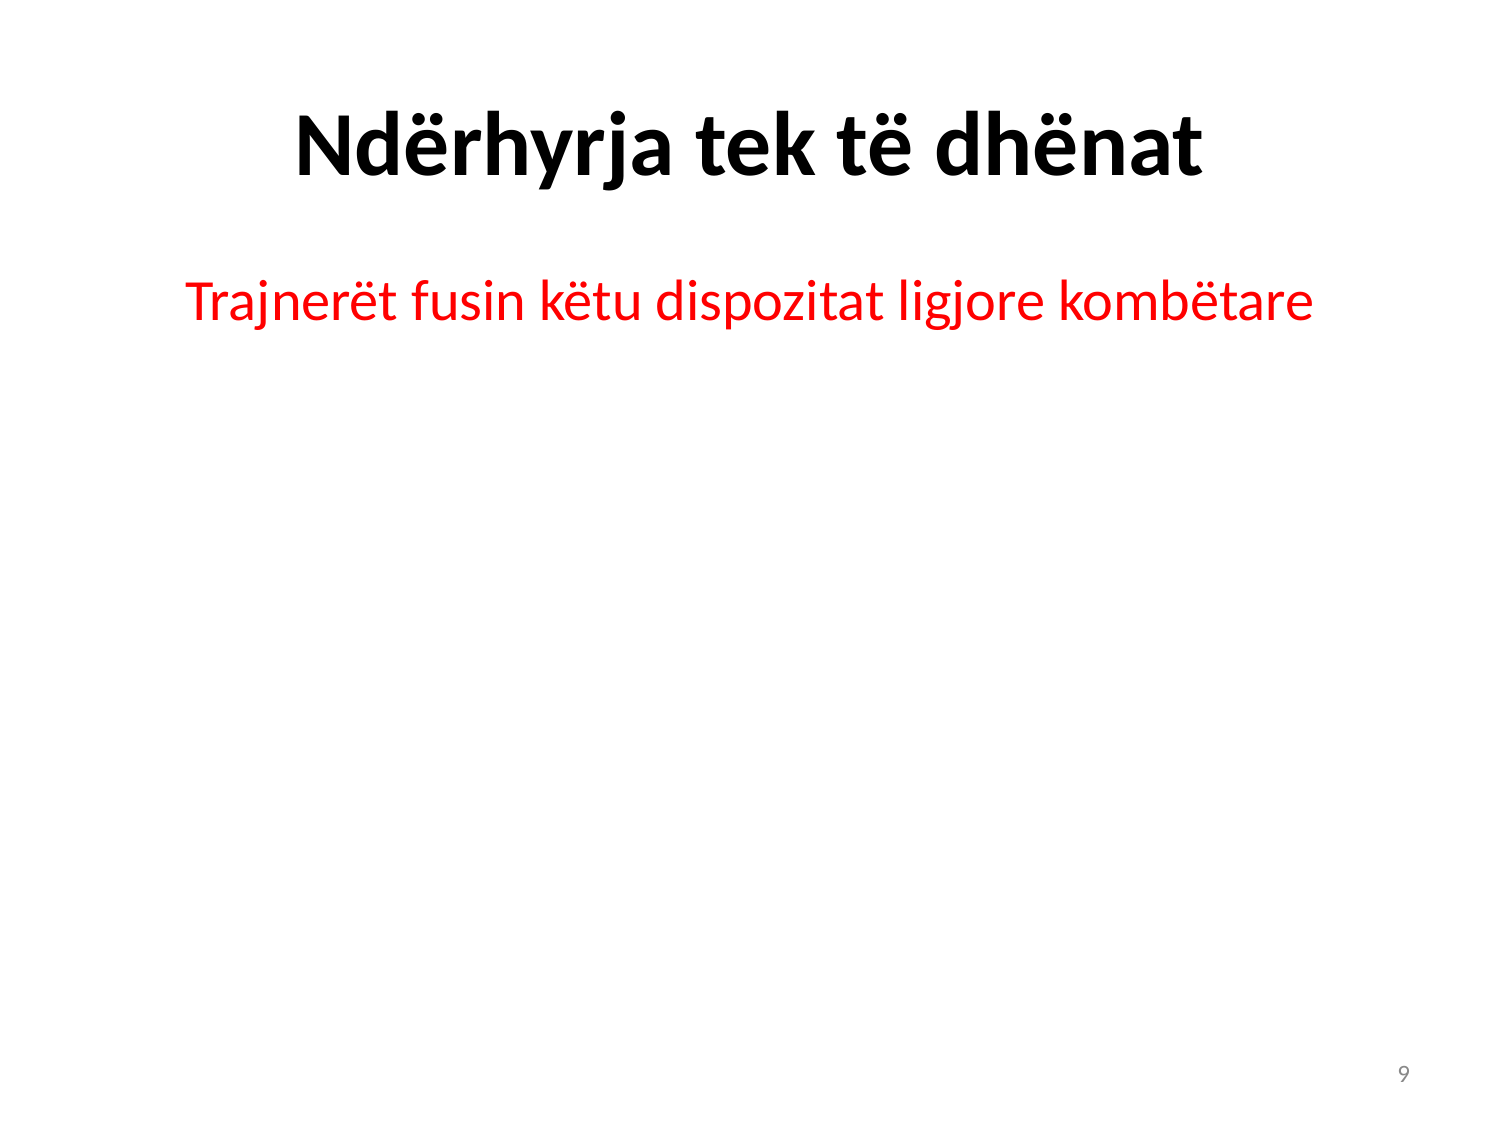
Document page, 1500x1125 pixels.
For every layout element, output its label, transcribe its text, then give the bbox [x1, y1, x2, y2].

title Ndërhyrja tek të dhënat [75, 45, 1425, 233]
list Trajnerët fusin këtu dispozitat ligjore kombëtare [75, 262, 1425, 1005]
slide_number 9 [1074, 1042, 1425, 1103]
